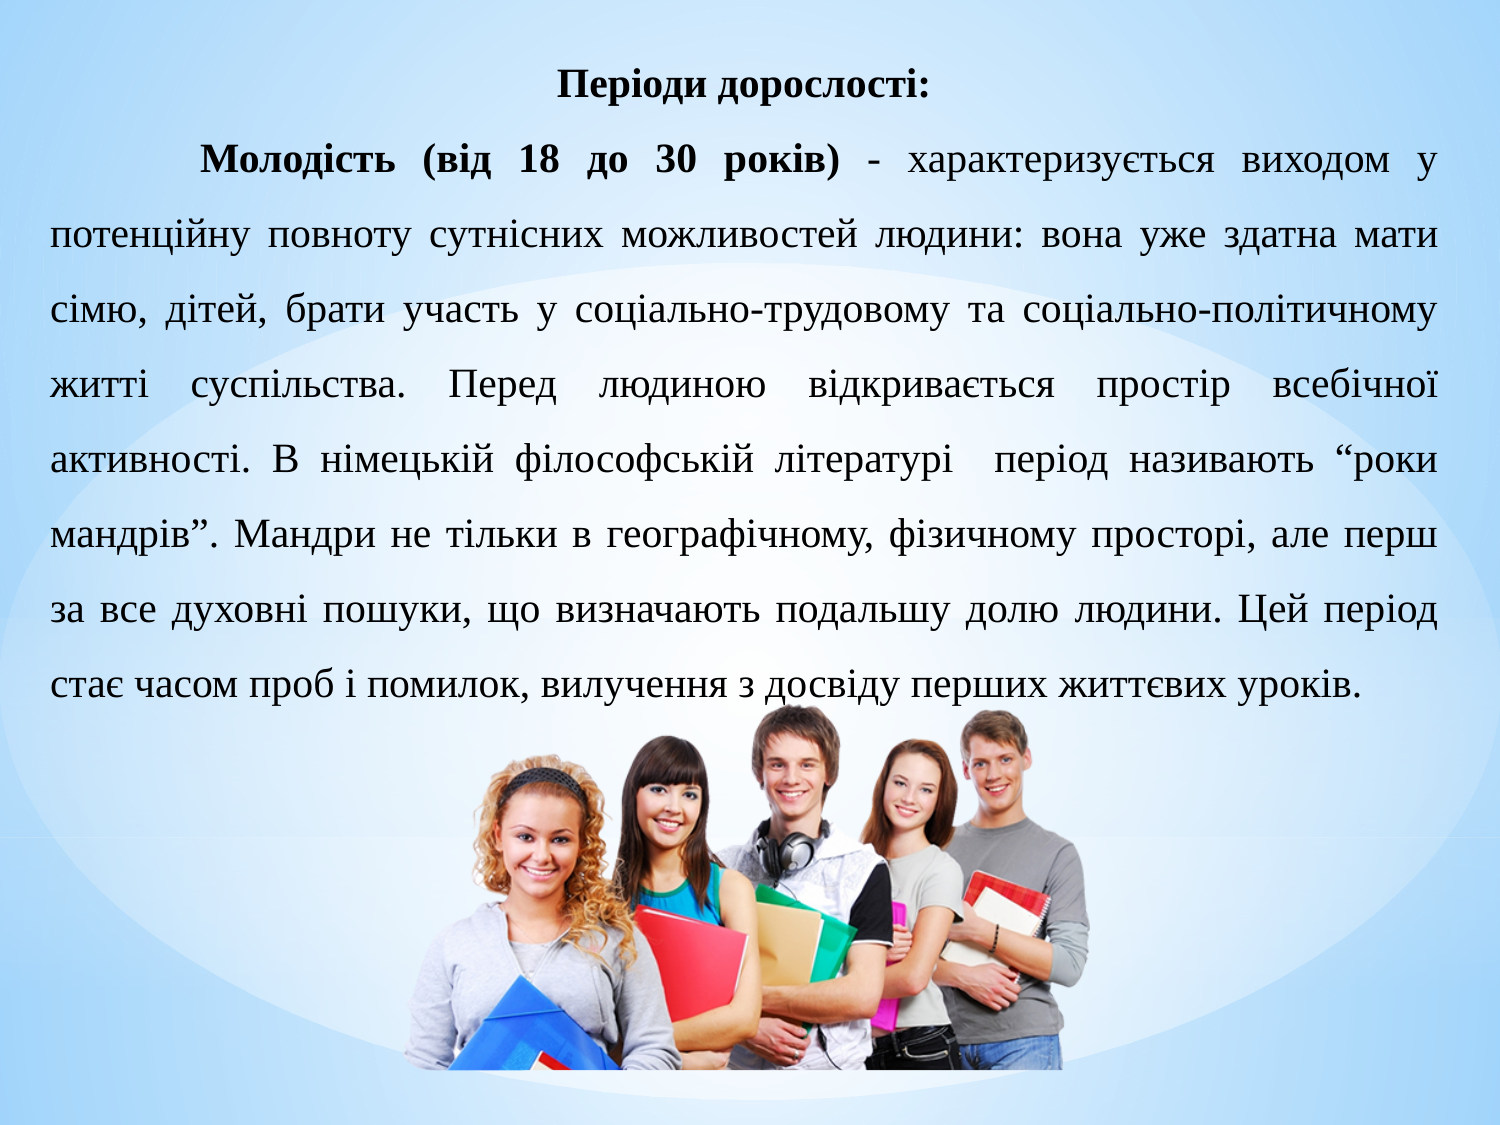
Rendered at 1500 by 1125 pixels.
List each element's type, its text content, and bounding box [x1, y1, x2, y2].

text_box Періоди дорослості: Молодість (від 18 до 30 років) - характеризується виходом у потенційну повноту сутнісних можливостей людини: вона уже здатна мати сімю, дітей, брати участь у соціально-трудовому та соціально-політичному житті суспільства. Перед людиною відкривається простір всебічної активності. В німецькій філософській літературі період називають “роки мандрів”. Мандри не тільки в географічному, фізичному просторі, але перш за все духовні пошуки, що визначають подальшу долю людини. Цей період стає часом проб і помилок, вилучення з досвіду перших життєвих уроків. [35, 23, 1454, 714]
picture [398, 702, 1091, 1071]
